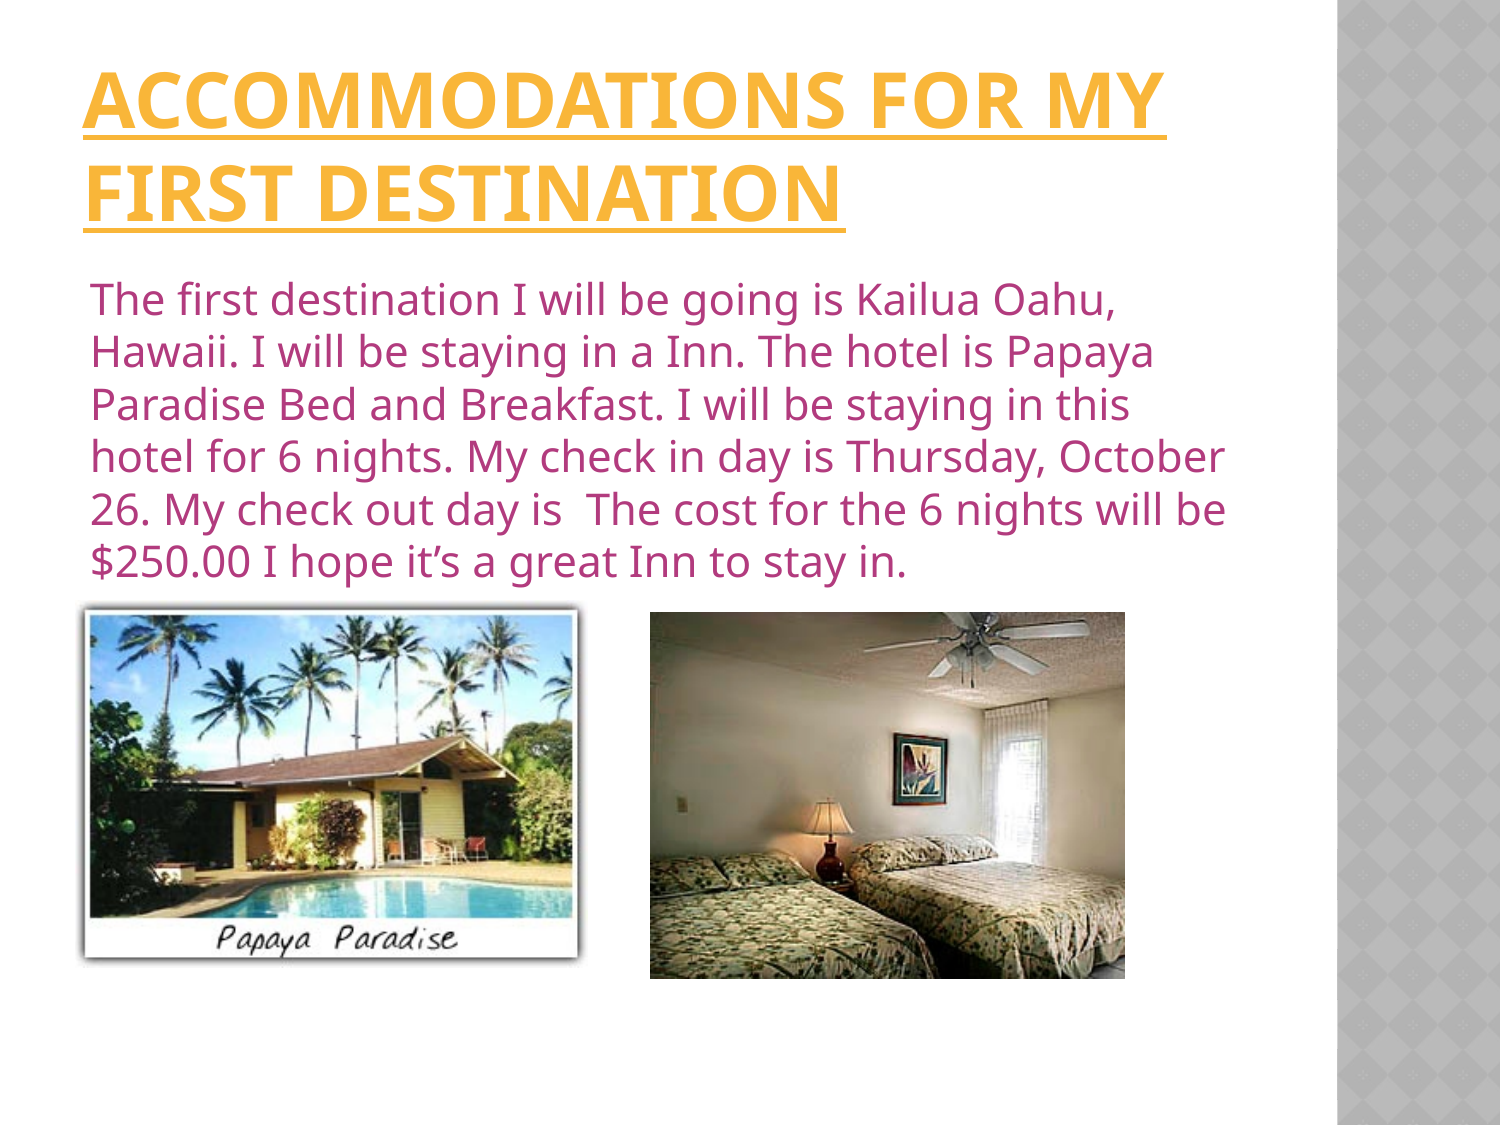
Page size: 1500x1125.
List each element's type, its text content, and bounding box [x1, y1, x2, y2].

picture [74, 600, 588, 969]
title Accommodations for my first Destination [75, 50, 1263, 238]
list The first destination I will be going is Kailua Oahu, Hawaii. I will be staying in a Inn. The hotel is Papaya Paradise Bed and Breakfast. I will be staying in this hotel for 6 nights. My check in day is Thursday, October 26. My check out day is The cost for the 6 nights will be $250.00 I hope it’s a great Inn to stay in. [75, 264, 1263, 1059]
picture [649, 612, 1126, 979]
